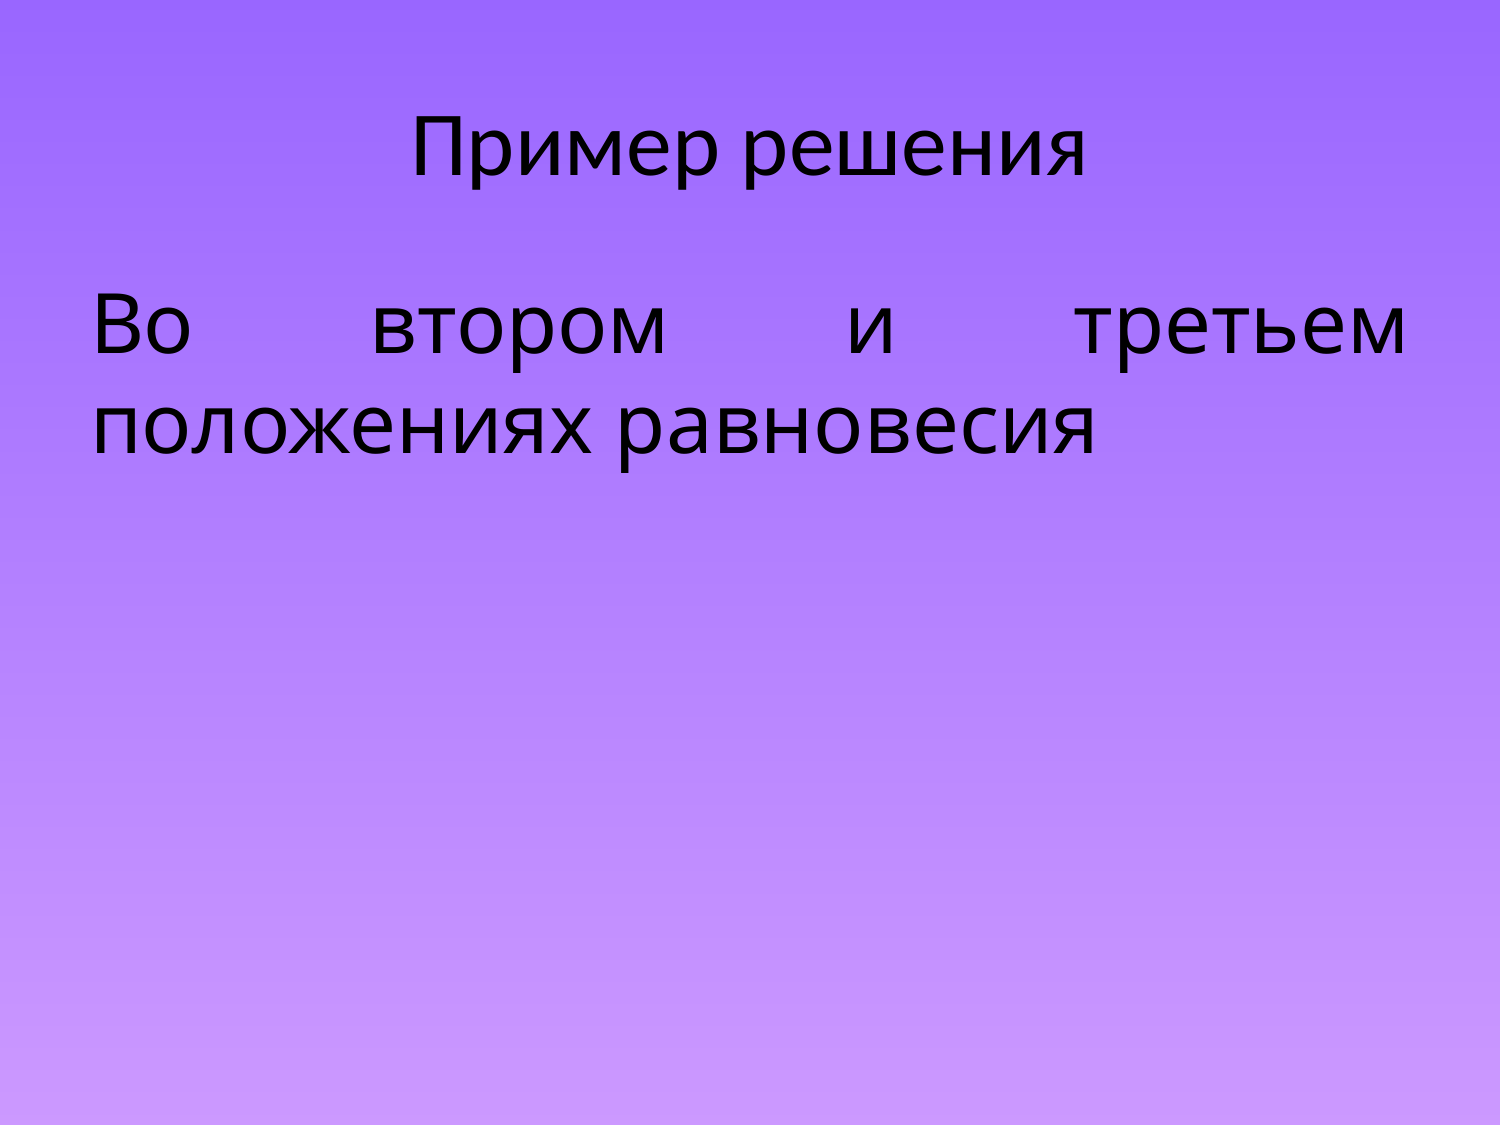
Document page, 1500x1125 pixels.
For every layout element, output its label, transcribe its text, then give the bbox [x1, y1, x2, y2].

title Пример решения [75, 45, 1425, 233]
